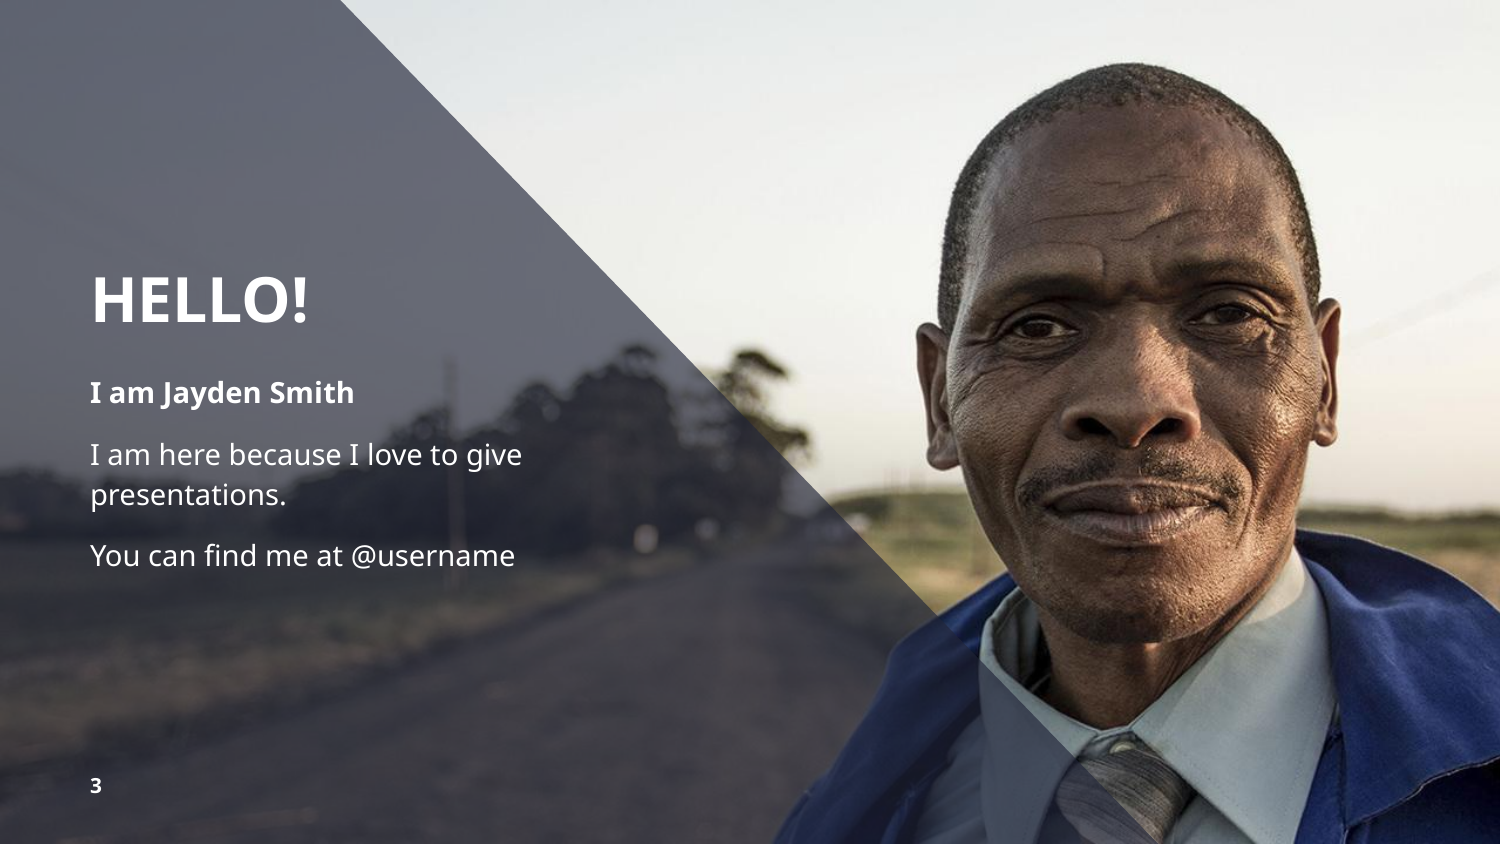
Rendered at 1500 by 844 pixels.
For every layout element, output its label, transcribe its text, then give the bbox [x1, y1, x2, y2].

picture [342, 0, 1500, 844]
subtitle I am Jayden Smith I am here because I love to give presentations. You can find me at @username [75, 354, 580, 696]
slide_number ‹#› [75, 766, 165, 807]
title HELLO! [75, 224, 580, 351]
